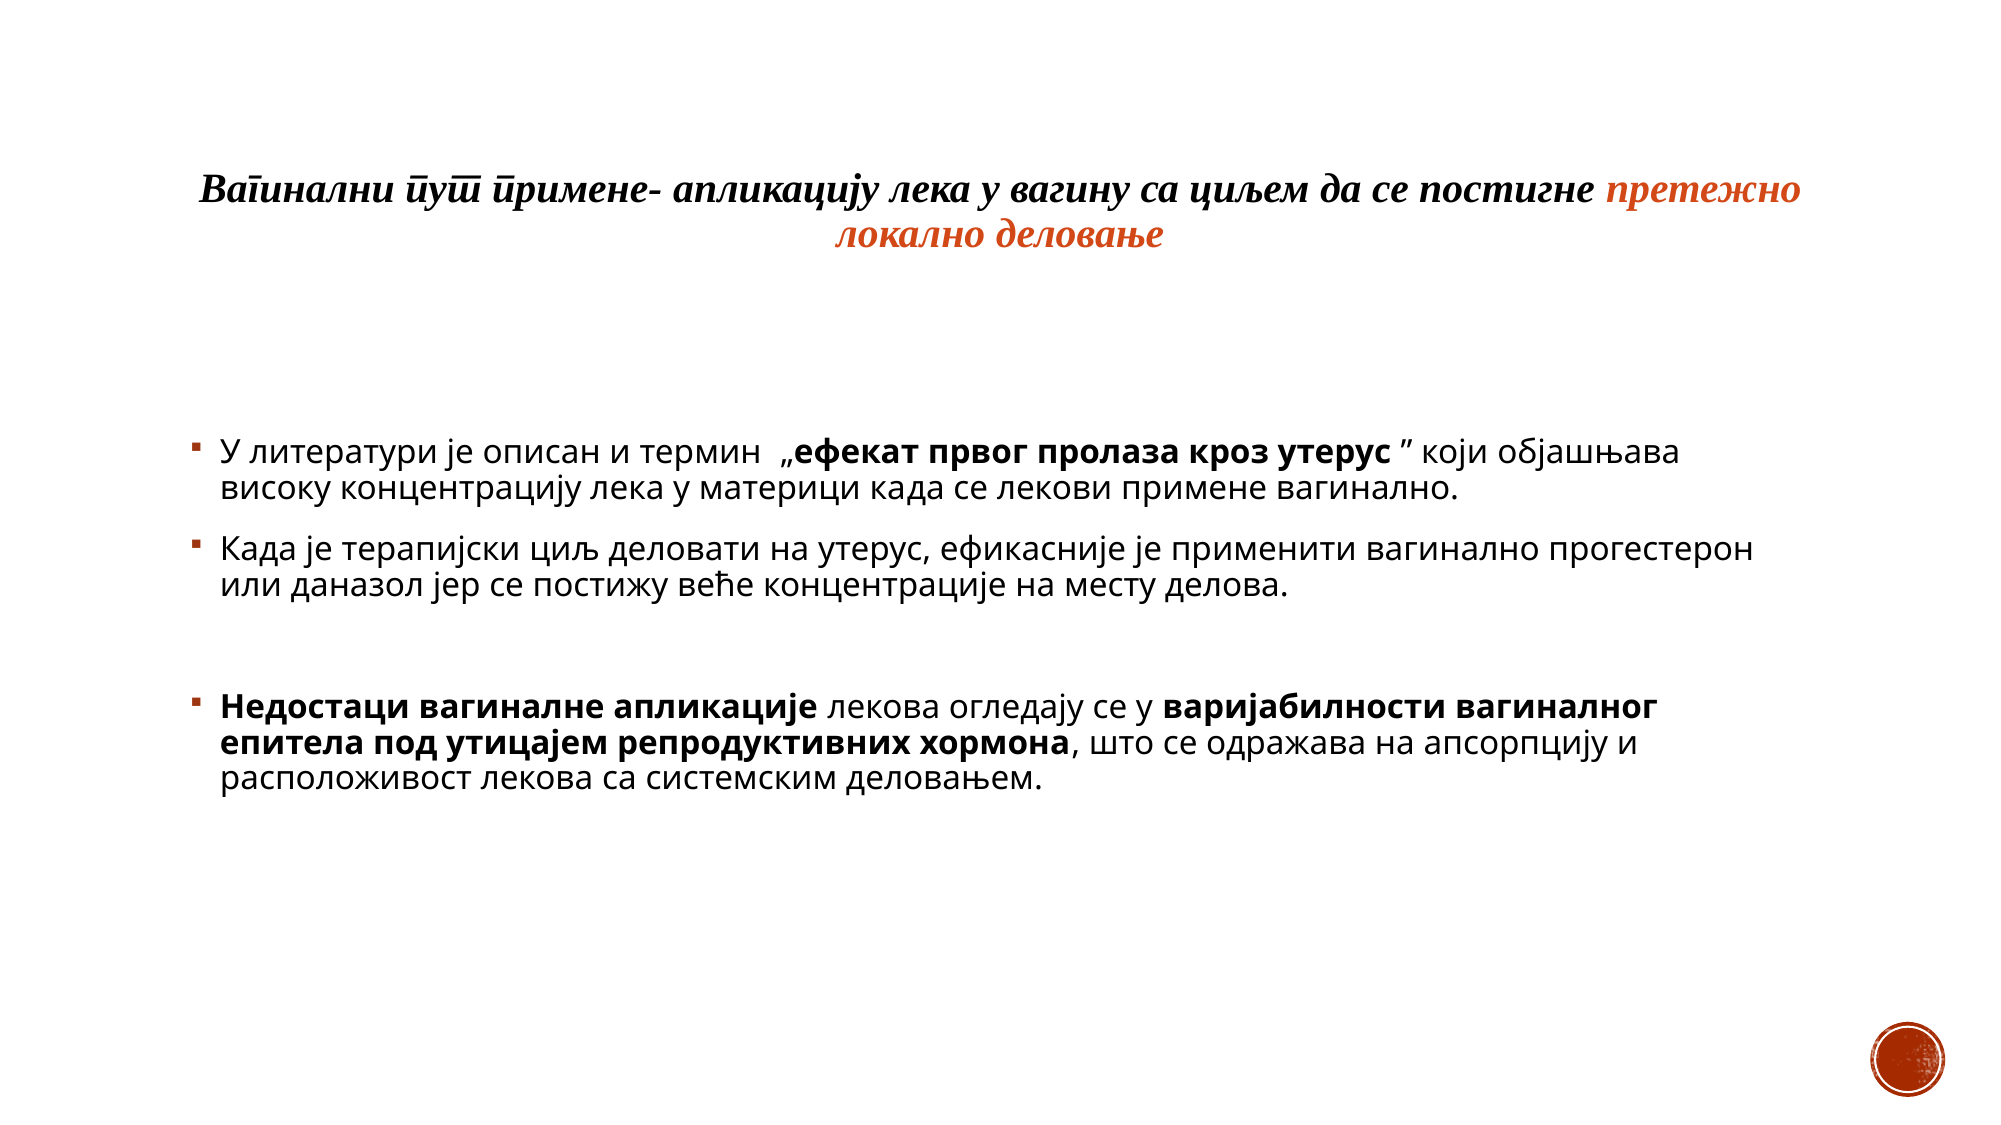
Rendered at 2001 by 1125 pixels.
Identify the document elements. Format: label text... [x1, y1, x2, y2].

list У литератури је описан и термин „ефекат првог пролаза кроз утерус ” који објашњава високу концентрацију лека у материци када се лекови примене вагинално. Када је терапијски циљ деловати на утерус, ефикасније је применити вагинално прогестерон или даназол јер се постижу веће концентрације на месту делова. Недостаци вагиналне апликације лекова огледају се у варијабилности вагиналног епитела под утицајем репродуктивних хормона, што се одражава на апсорпцију и расположивост лекова са системским деловањем. [174, 427, 1783, 968]
title Вагинални пут примене- апликацију лека у вагину са циљем да се постигне претежно локално деловање [175, 79, 1826, 344]
